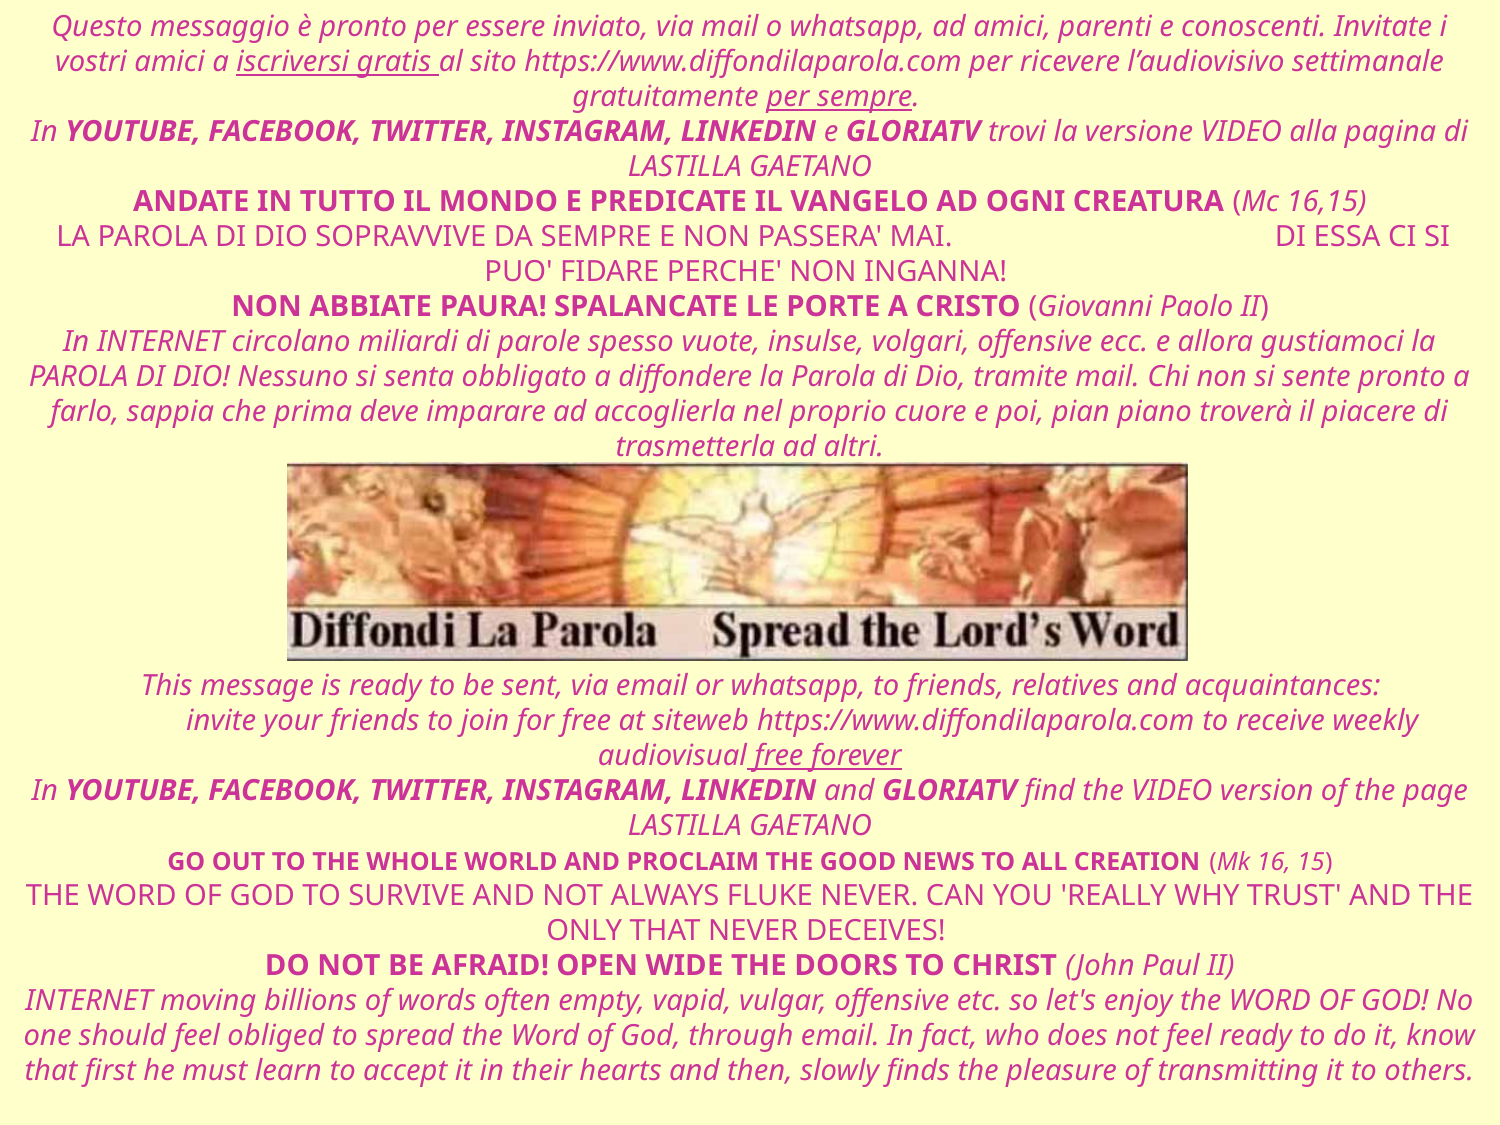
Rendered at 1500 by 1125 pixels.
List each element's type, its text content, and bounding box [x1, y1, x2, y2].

picture [287, 462, 1188, 661]
text_box Questo messaggio è pronto per essere inviato, via mail o whatsapp, ad amici, parenti e conoscenti. Invitate i vostri amici a iscriversi gratis al sito https://www.diffondilaparola.com per ricevere l’audiovisivo settimanale gratuitamente per sempre. In YOUTUBE, FACEBOOK, TWITTER, INSTAGRAM, LINKEDIN e GLORIATV trovi la versione VIDEO alla pagina di LASTILLA GAETANO ANDATE IN TUTTO IL MONDO E PREDICATE IL VANGELO AD OGNI CREATURA (Mc 16,15) LA PAROLA DI DIO SOPRAVVIVE DA SEMPRE E NON PASSERA' MAI. DI ESSA CI SI PUO' FIDARE PERCHE' NON INGANNA! NON ABBIATE PAURA! SPALANCATE LE PORTE A CRISTO (Giovanni Paolo II) In INTERNET circolano miliardi di parole spesso vuote, insulse, volgari, offensive ecc. e allora gustiamoci la PAROLA DI DIO! Nessuno si senta obbligato a diffondere la Parola di Dio, tramite mail. Chi non si sente pronto a farlo, sappia che prima deve imparare ad accoglierla nel proprio cuore e poi, pian piano troverà il piacere di trasmetterla ad altri. This message is ready to be sent, via email or whatsapp, to friends, relatives and acquaintances: invite your friends to join for free at siteweb https://www.diffondilaparola.com to receive weekly audiovisual free forever In YOUTUBE, FACEBOOK, TWITTER, INSTAGRAM, LINKEDIN and GLORIATV find the VIDEO version of the page LASTILLA GAETANO GO OUT TO THE WHOLE WORLD AND PROCLAIM THE GOOD NEWS TO ALL CREATION (Mk 16, 15) THE WORD OF GOD TO SURVIVE AND NOT ALWAYS FLUKE NEVER. CAN YOU 'REALLY WHY TRUST' AND THE ONLY THAT NEVER DECEIVES! DO NOT BE AFRAID! OPEN WIDE THE DOORS TO CHRIST (John Paul II) INTERNET moving billions of words often empty, vapid, vulgar, offensive etc. so let's enjoy the WORD OF GOD! No one should feel obliged to spread the Word of God, through email. In fact, who does not feel ready to do it, know that first he must learn to accept it in their hearts and then, slowly finds the pleasure of transmitting it to others. [0, 0, 1500, 1094]
